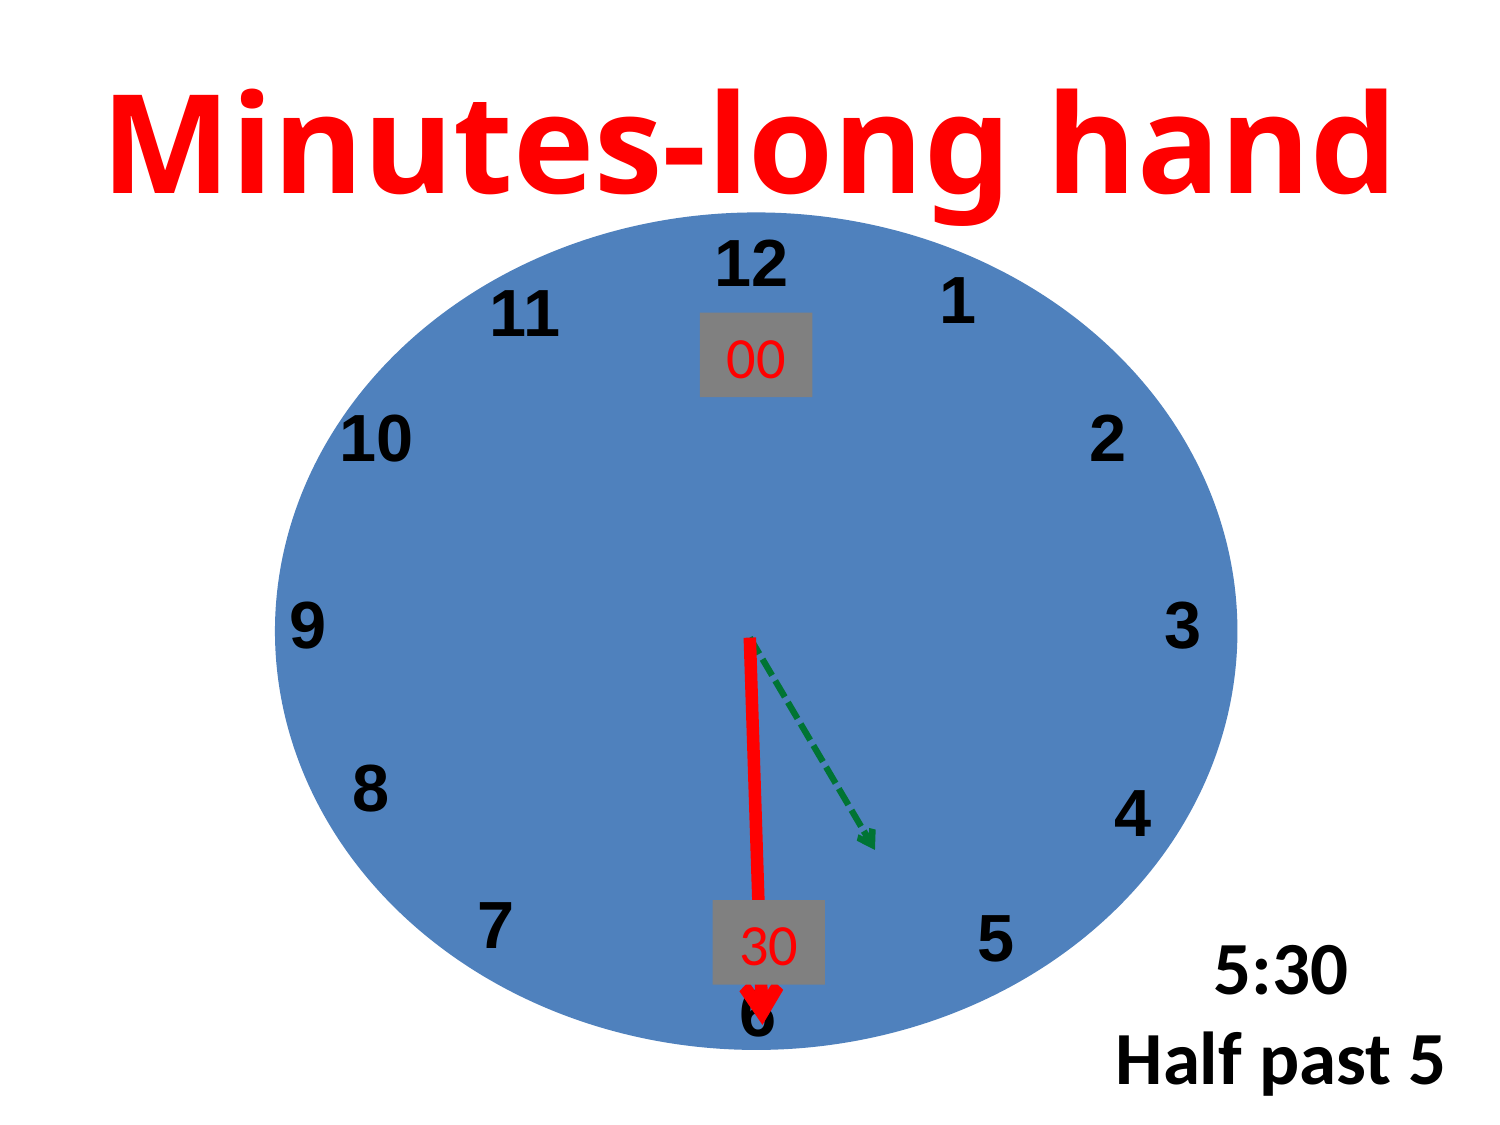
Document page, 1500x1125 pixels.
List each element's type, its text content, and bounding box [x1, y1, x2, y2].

text_box [272, 233, 1238, 1052]
text_box 30 [712, 900, 825, 985]
text_box 6 [725, 985, 825, 1058]
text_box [562, 824, 951, 838]
text_box 12 [699, 212, 813, 308]
title Minutes-long hand [75, 45, 1425, 233]
text_box 7 [462, 874, 563, 970]
text_box 5:30 Half past 5 [1062, 912, 1500, 1108]
text_box 9 [275, 574, 375, 670]
text_box 8 [337, 737, 438, 833]
text_box 11 [474, 262, 588, 358]
text_box 2 [1074, 387, 1175, 483]
text_box 5 [962, 887, 1063, 983]
text_box 1 [924, 249, 1025, 345]
text_box 00 [699, 312, 813, 398]
text_box 3 [1149, 574, 1250, 670]
text_box 4 [1100, 762, 1200, 858]
text_box 10 [324, 387, 438, 483]
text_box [705, 680, 919, 807]
